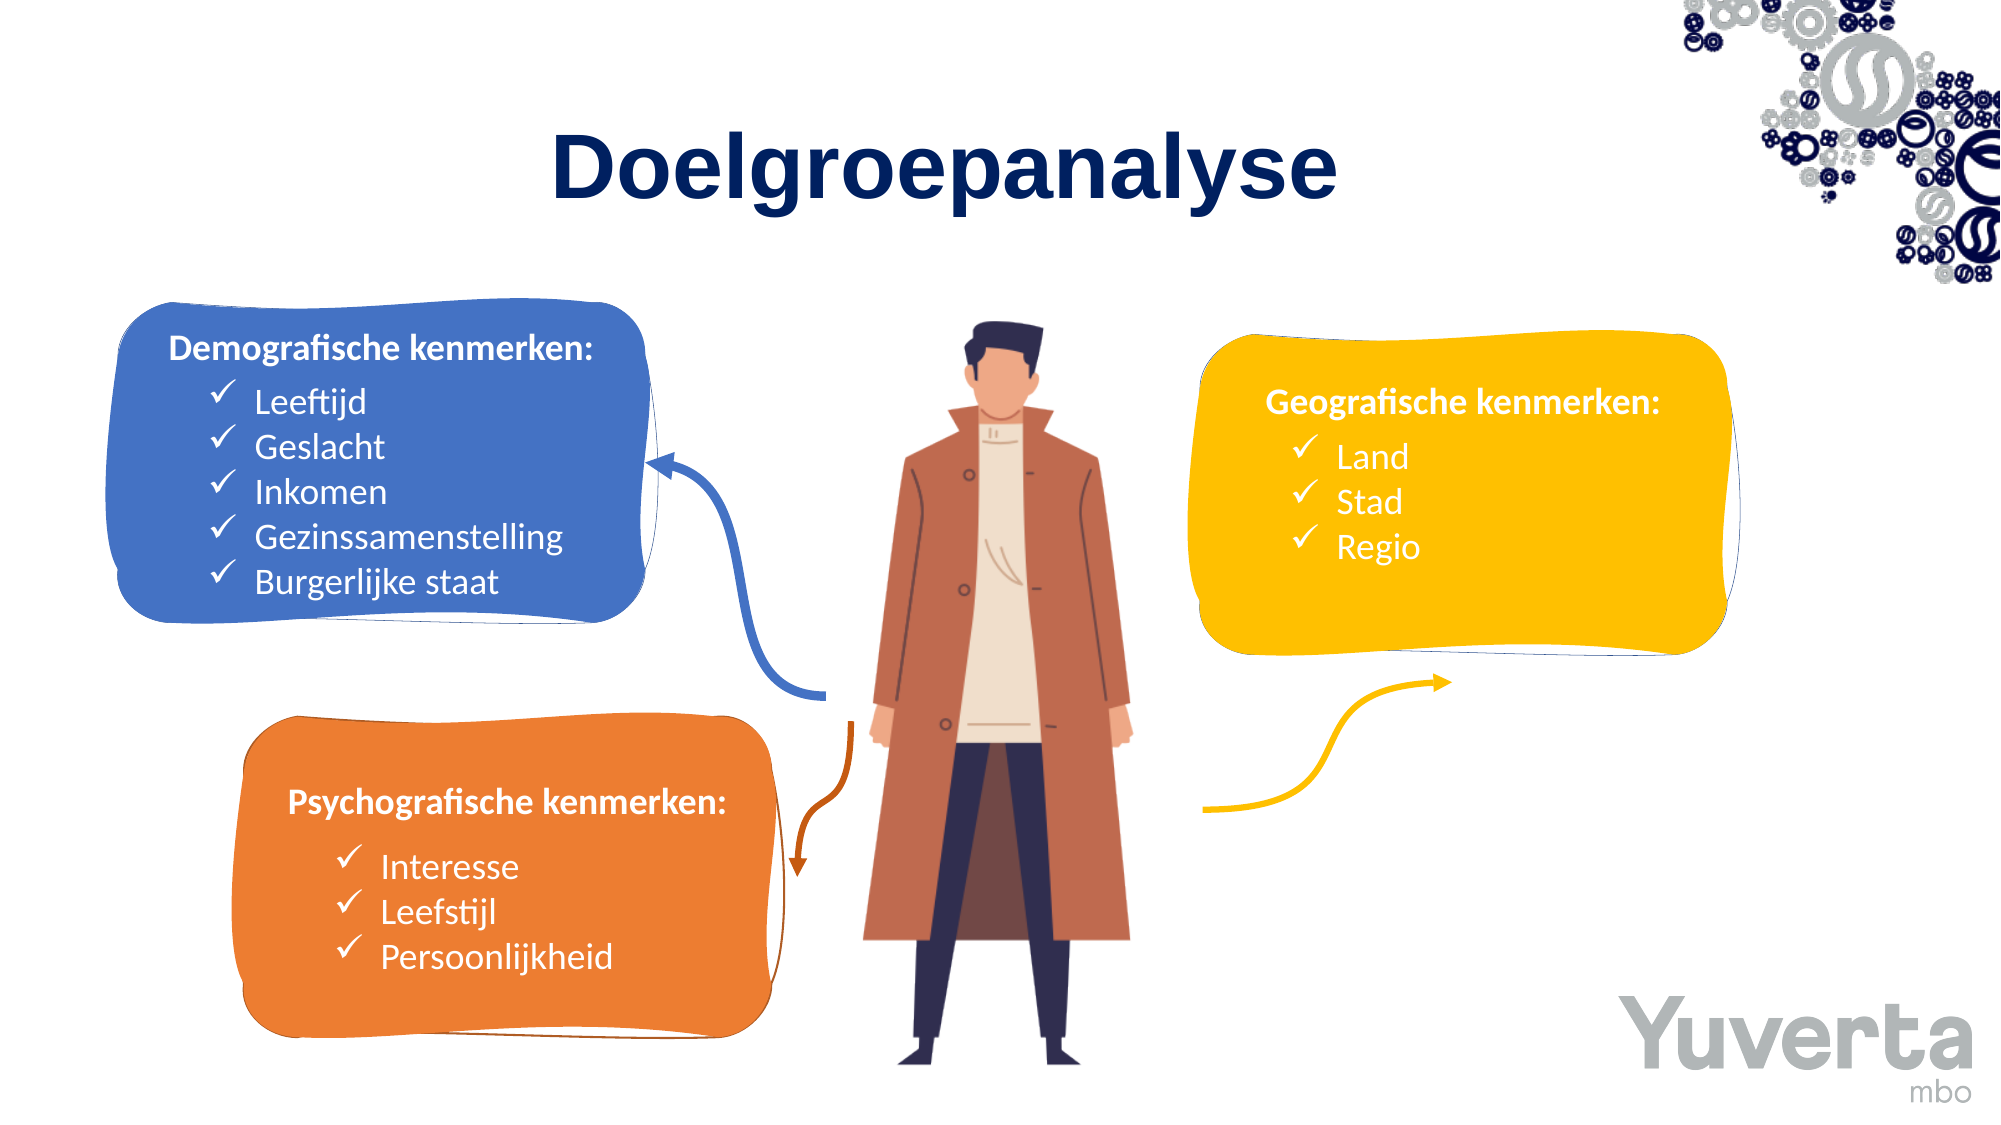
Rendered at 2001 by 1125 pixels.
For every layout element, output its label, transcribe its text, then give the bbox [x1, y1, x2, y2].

text_box Doelgroepanalyse [137, 59, 1753, 278]
text_box Demografische kenmerken: Leeftijd Geslacht Inkomen Gezinssamenstelling Burgerlijke staat [105, 298, 659, 625]
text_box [645, 462, 826, 697]
text_box Geografische kenmerken: Land Stad Regio [1187, 330, 1742, 657]
text_box Psychografische kenmerken: Interesse Leefstijl Persoonlijkheid [231, 712, 786, 1040]
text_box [746, 772, 902, 826]
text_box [1202, 682, 1453, 810]
picture [0, 0, 2000, 1125]
